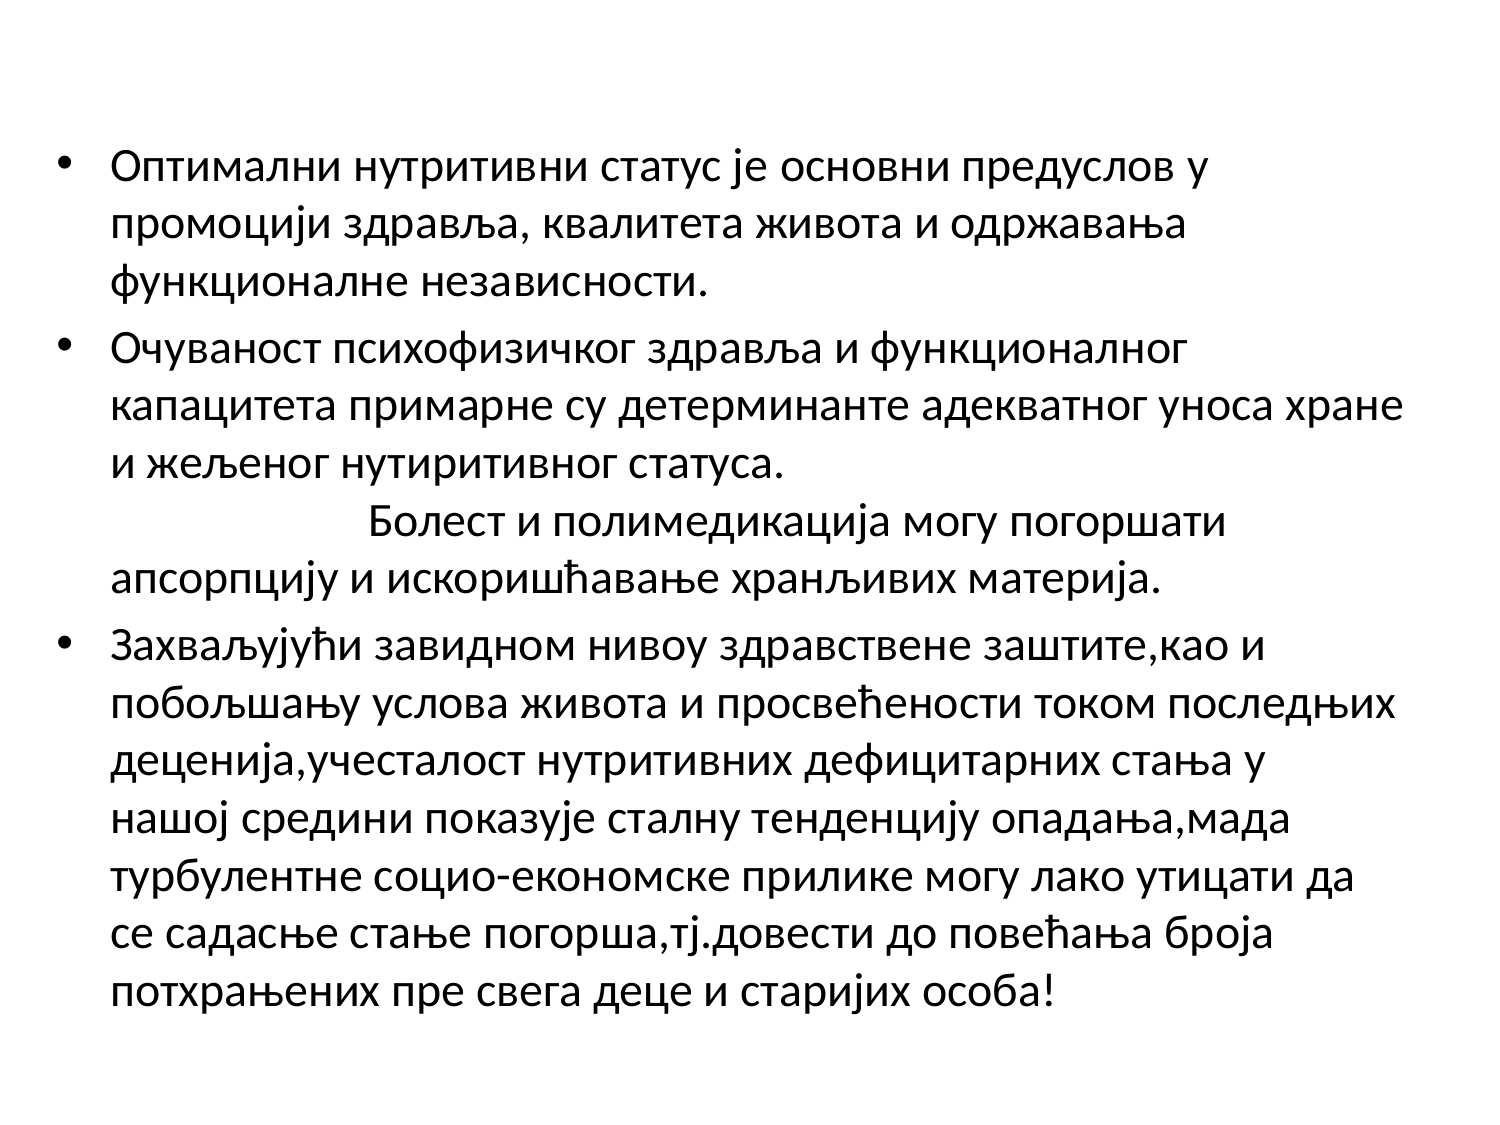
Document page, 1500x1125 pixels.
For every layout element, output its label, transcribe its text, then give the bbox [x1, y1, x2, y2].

list Оптимални нутритивни статус је основни предуслов у промоцији здравља, квалитета живота и одржавања функционалне независности. Очуваност психофизичког здравља и функционалног капацитета примарне су детерминанте адекватног уноса хране и жељеног нутиритивног статуса. Болест и полимедикација могу погоршати апсорпцију и искоришћавање хранљивих материја. Захваљујући завидном нивоу здравствене заштите,као и побољшању услова живота и просвећености током последњих деценија,учесталост нутритивних дефицитарних стања у нашој средини показује сталну тенденцију опадања,мада турбулентне социо-економске прилике могу лако утицати да се садасње стање погорша,тј.довести до повећања броја потхрањених пре свега деце и старијих особа! [41, 125, 1425, 1071]
